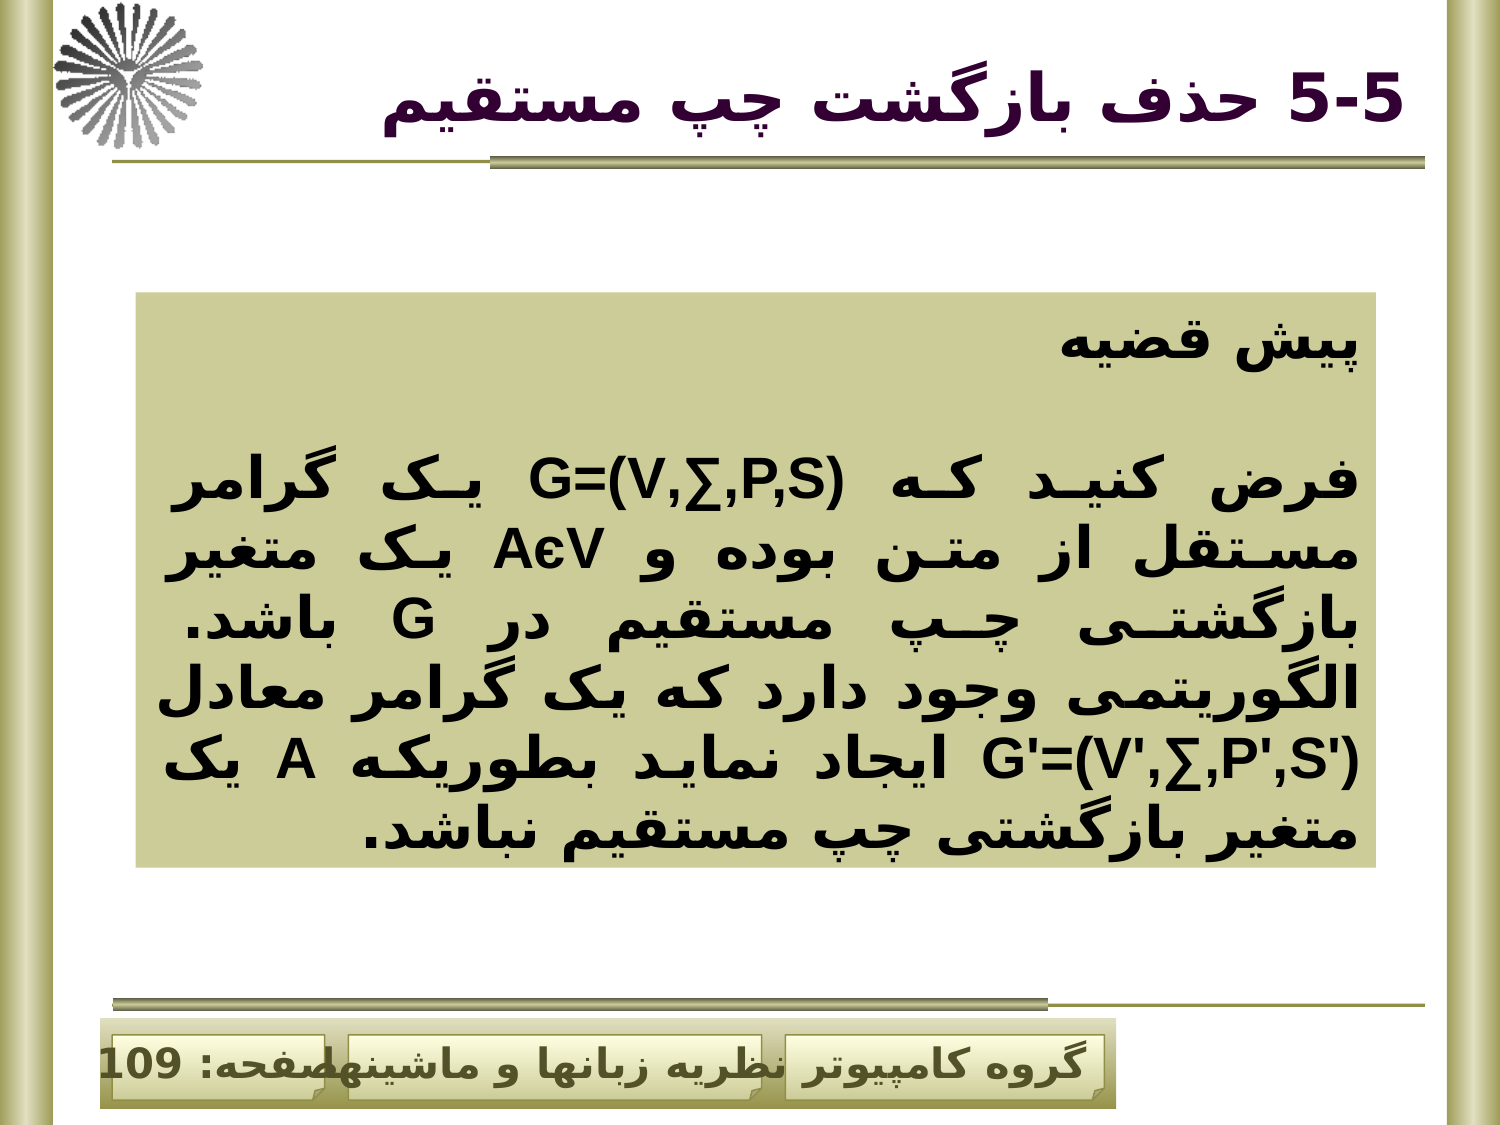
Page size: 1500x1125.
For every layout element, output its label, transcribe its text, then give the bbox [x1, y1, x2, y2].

text_box پیش قضیه فرض کنید که G=(V,∑,P,S) یک گرامر مستقل از متن بوده و AєV یک متغیر بازگشتی چپ مستقیم در G باشد. الگوریتمی وجود دارد که یک گرامر معادل G'=(V',∑,P',S') ایجاد نماید بطوریکه A یک متغیر بازگشتی چپ مستقیم نباشد. [135, 292, 1376, 868]
title 5-5 حذف بازگشت چپ مستقیم [147, 42, 1423, 147]
